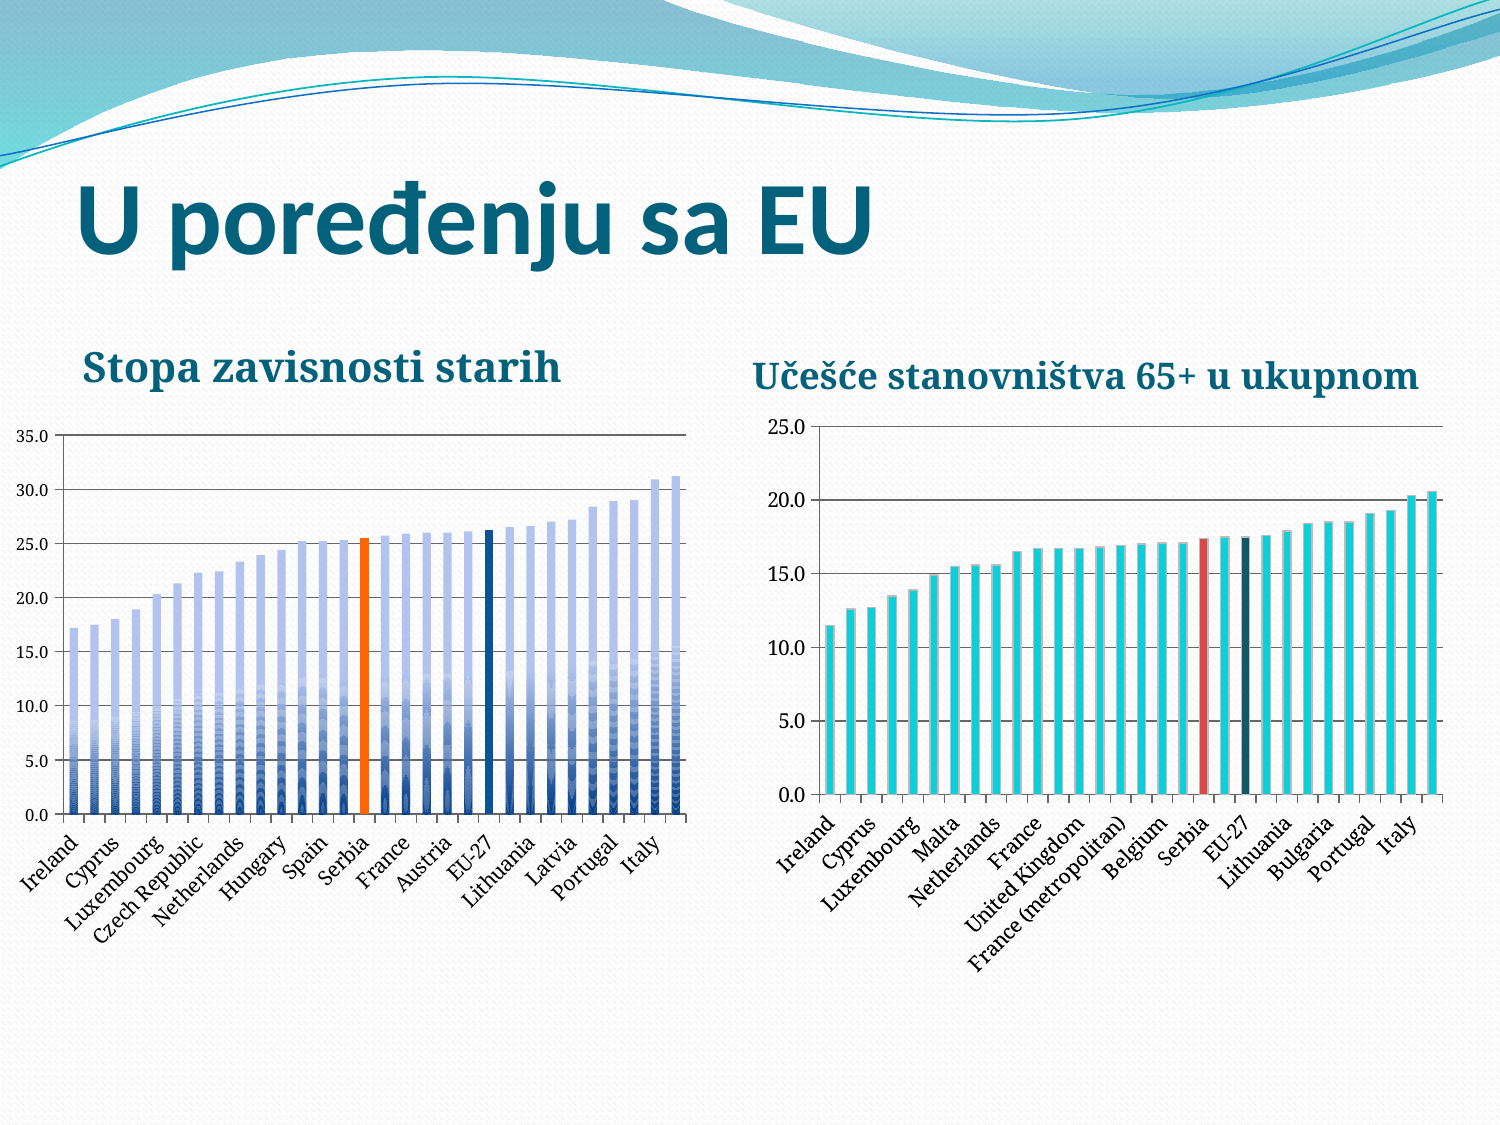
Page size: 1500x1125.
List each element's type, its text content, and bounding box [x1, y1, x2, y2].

list Učešće stanovništva 65+ u ukupnom [737, 312, 1475, 420]
title U poređenju sa EU [75, 87, 1425, 275]
chart [0, 412, 701, 963]
list Stopa zavisnosti starih [75, 299, 738, 409]
chart [749, 412, 1464, 988]
